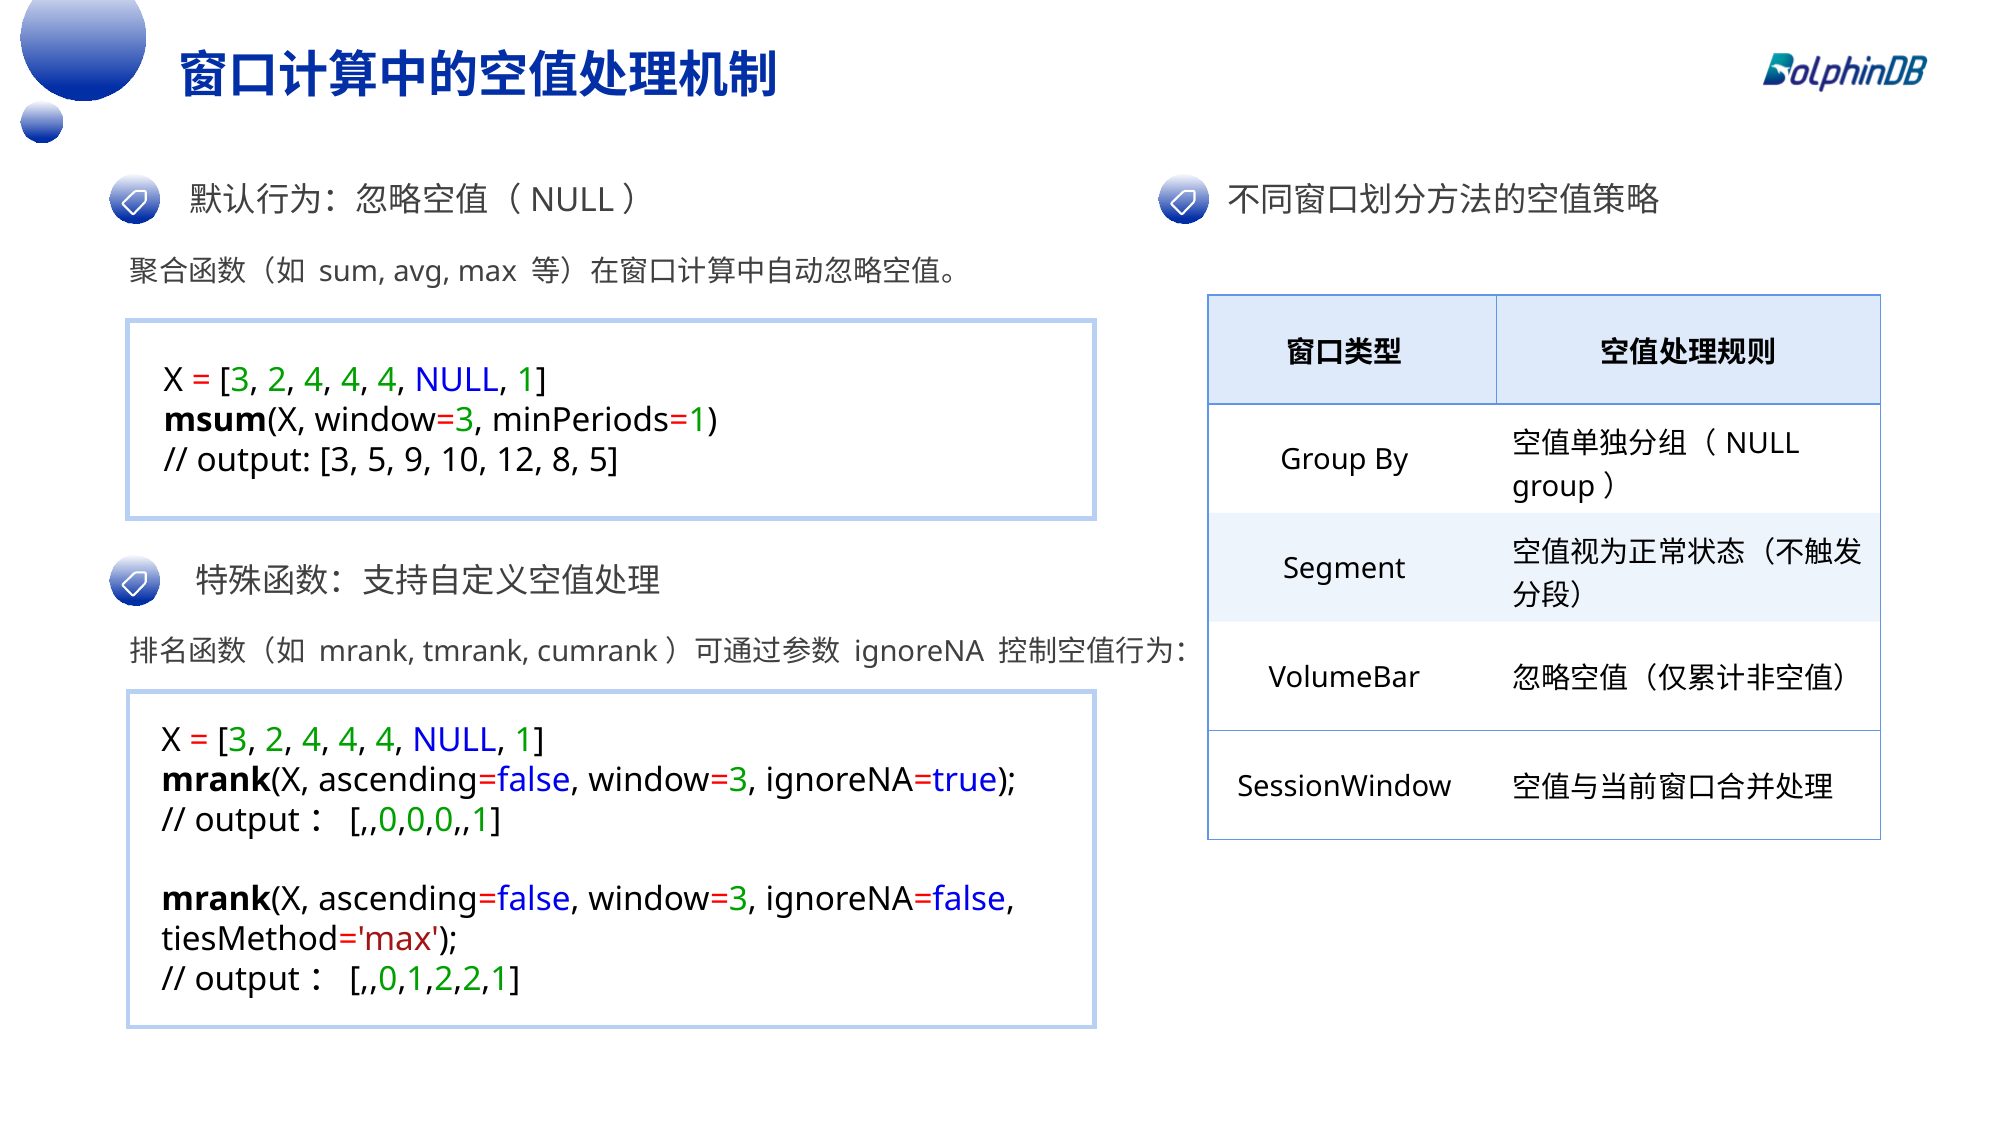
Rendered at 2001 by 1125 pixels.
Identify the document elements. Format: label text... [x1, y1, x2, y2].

table_cell 忽略空值（仅累计非空值） [1496, 622, 1880, 730]
text_box [127, 319, 1096, 519]
table_cell 空值单独分组（NULL group） [1496, 405, 1880, 513]
picture [1755, 47, 1929, 93]
table_cell 空值与当前窗口合并处理 [1496, 731, 1880, 839]
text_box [109, 173, 160, 224]
table_header 空值处理规则 [1497, 296, 1880, 403]
table_header 窗口类型 [1209, 296, 1496, 403]
text_box 默认行为：忽略空值（NULL） [159, 170, 993, 226]
text_box [19, 0, 147, 102]
text_box [127, 690, 1096, 1028]
text_box 聚合函数（如 sum, avg, max 等）在窗口计算中自动忽略空值。 [115, 235, 1641, 295]
text_box 不同窗口划分方法的空值策略 [1212, 170, 1929, 226]
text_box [109, 554, 160, 605]
text_box 排名函数（如 mrank, tmrank, cumrank）可通过参数 ignoreNA 控制空值行为： [115, 614, 1207, 675]
table_cell SessionWindow [1209, 731, 1496, 839]
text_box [1158, 173, 1208, 224]
table_cell Group By [1209, 405, 1496, 513]
text_box 特殊函数：支持自定义空值处理 [165, 552, 709, 607]
table_cell Segment [1209, 513, 1496, 622]
table_cell VolumeBar [1209, 622, 1496, 730]
text_box 窗口计算中的空值处理机制 [163, 35, 1196, 110]
text_box [19, 99, 64, 144]
table_cell 空值视为正常状态（不触发分段） [1496, 513, 1880, 622]
